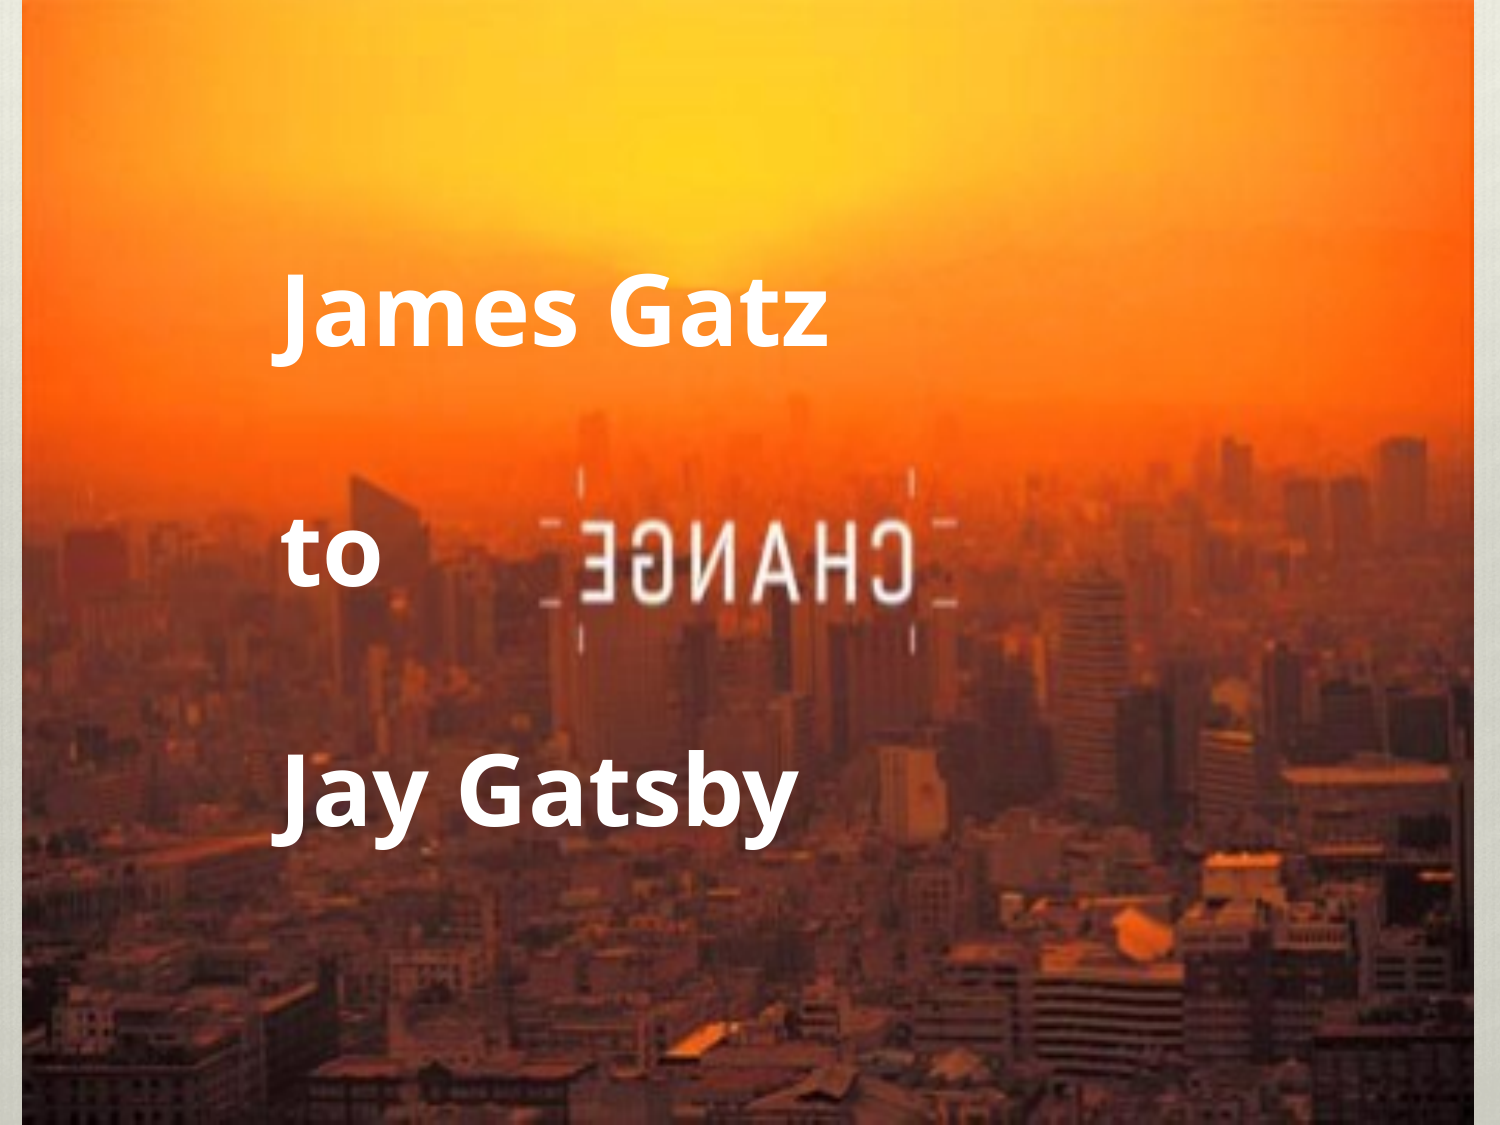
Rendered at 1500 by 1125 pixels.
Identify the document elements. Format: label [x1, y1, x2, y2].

list [0, 0, 1500, 1125]
